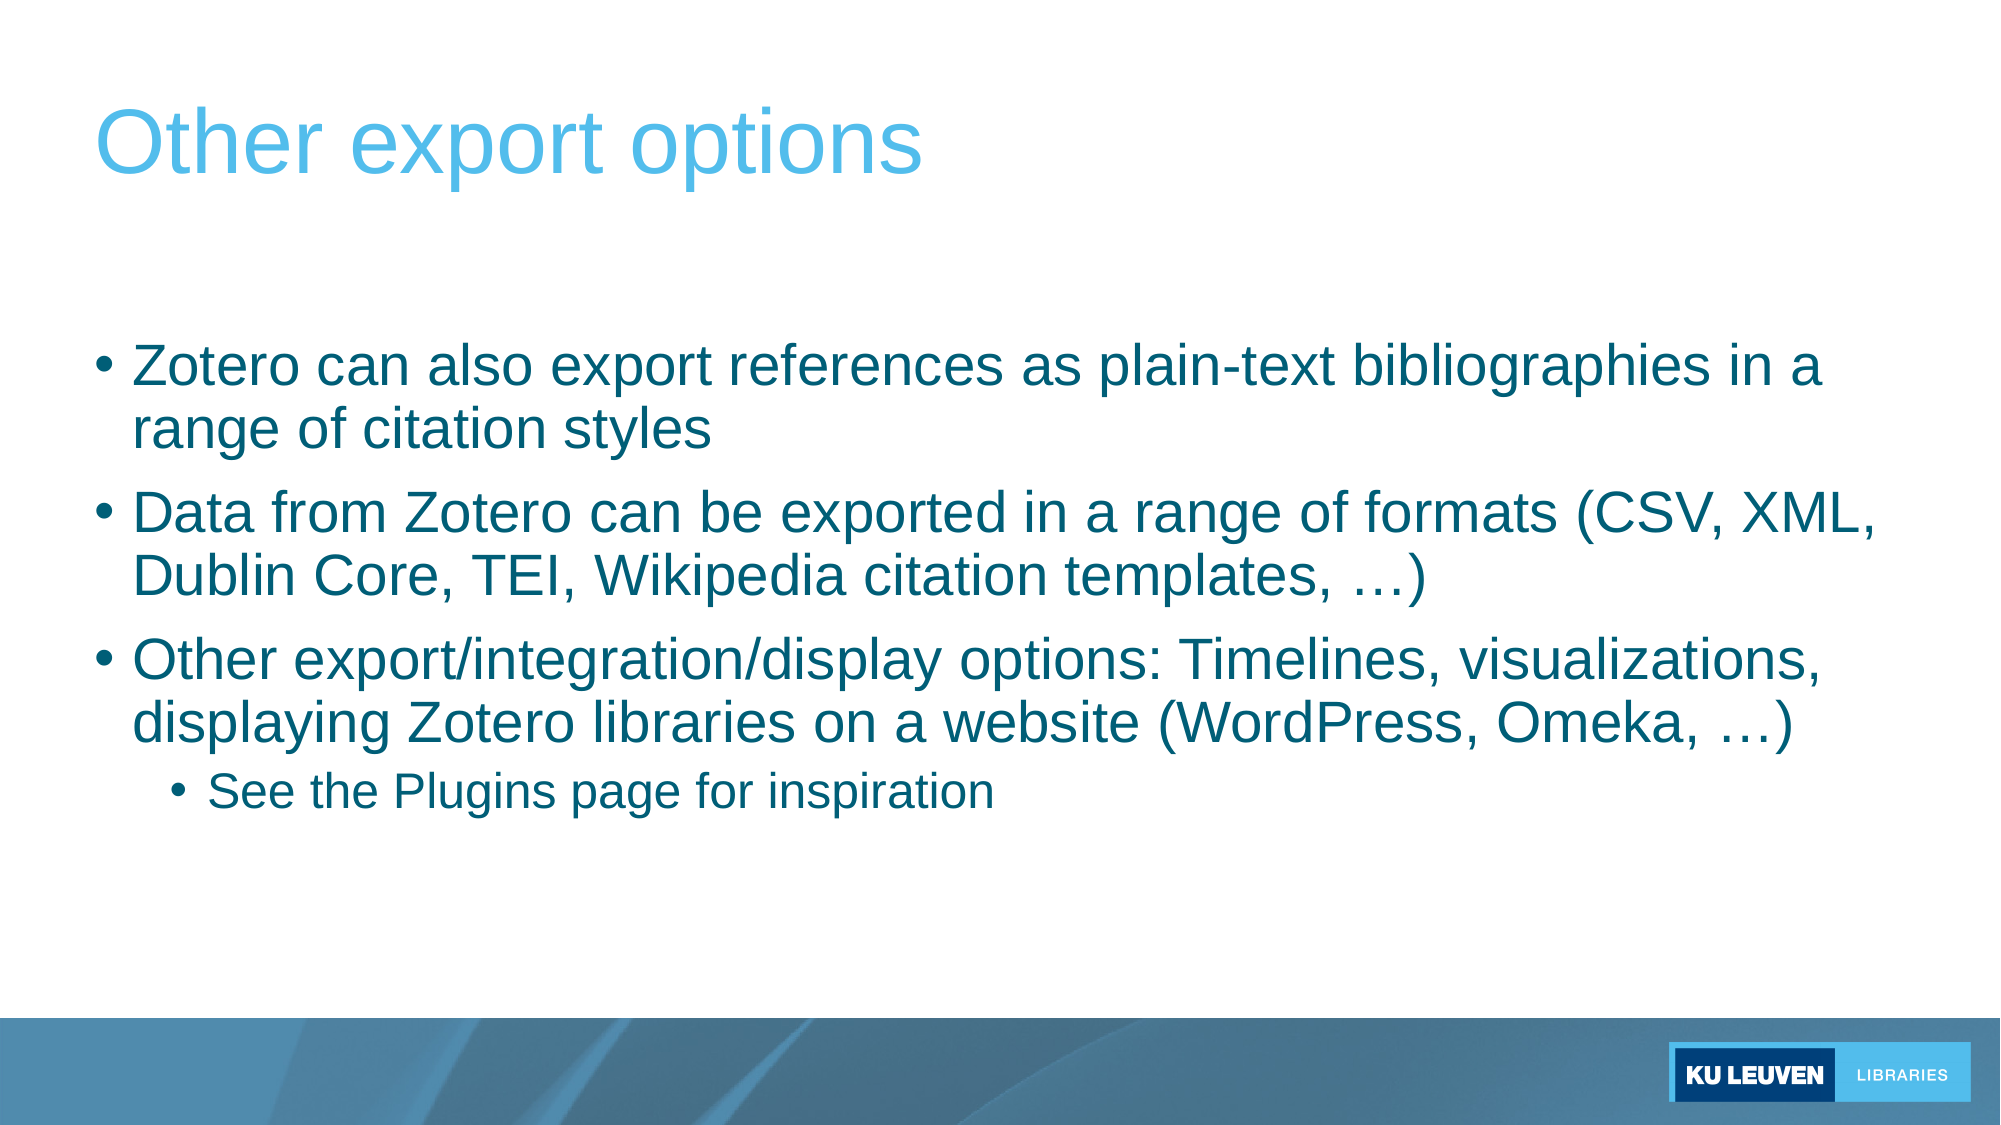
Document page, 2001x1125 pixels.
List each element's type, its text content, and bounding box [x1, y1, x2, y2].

title Other export options [94, 94, 1906, 312]
list Zotero can also export references as plain-text bibliographies in a range of citation styles Data from Zotero can be exported in a range of formats (CSV, XML, Dublin Core, TEI, Wikipedia citation templates, …) Other export/integration/display options: Timelines, visualizations, displaying Zotero libraries on a website (WordPress, Omeka, …) See the Plugins page for inspiration [94, 335, 1906, 982]
picture [0, 1018, 2000, 1125]
